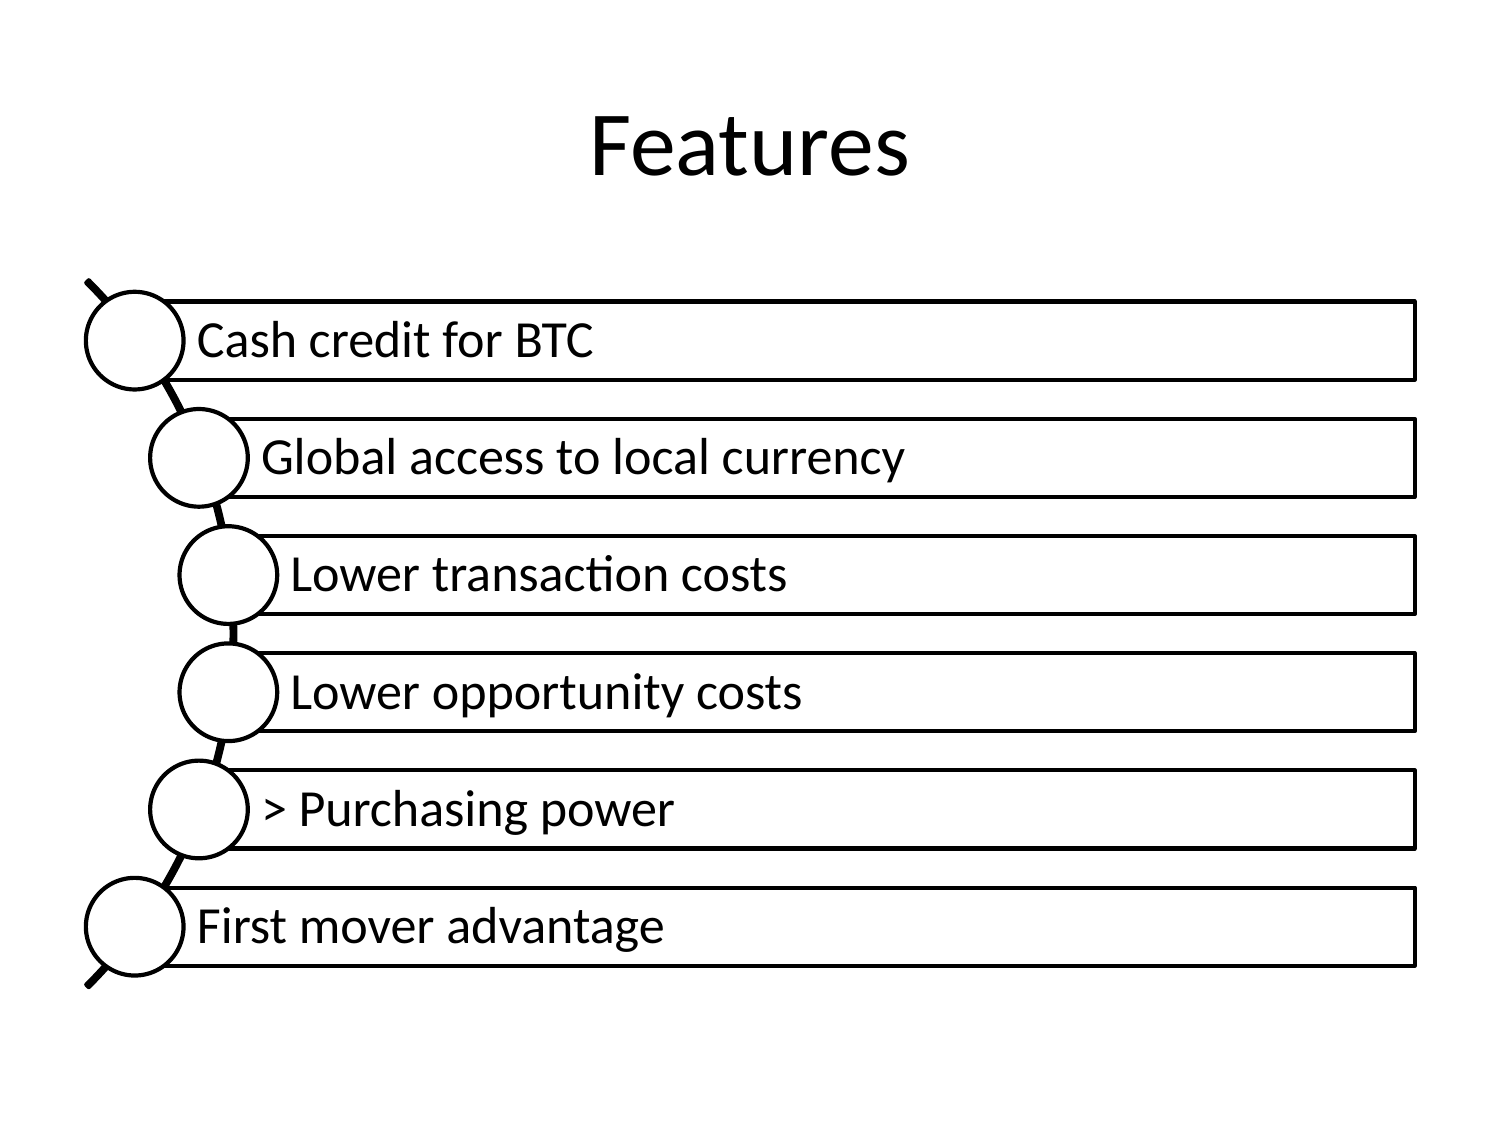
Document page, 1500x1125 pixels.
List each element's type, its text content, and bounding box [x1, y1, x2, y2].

title Features [75, 45, 1425, 233]
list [74, 262, 1426, 1006]
